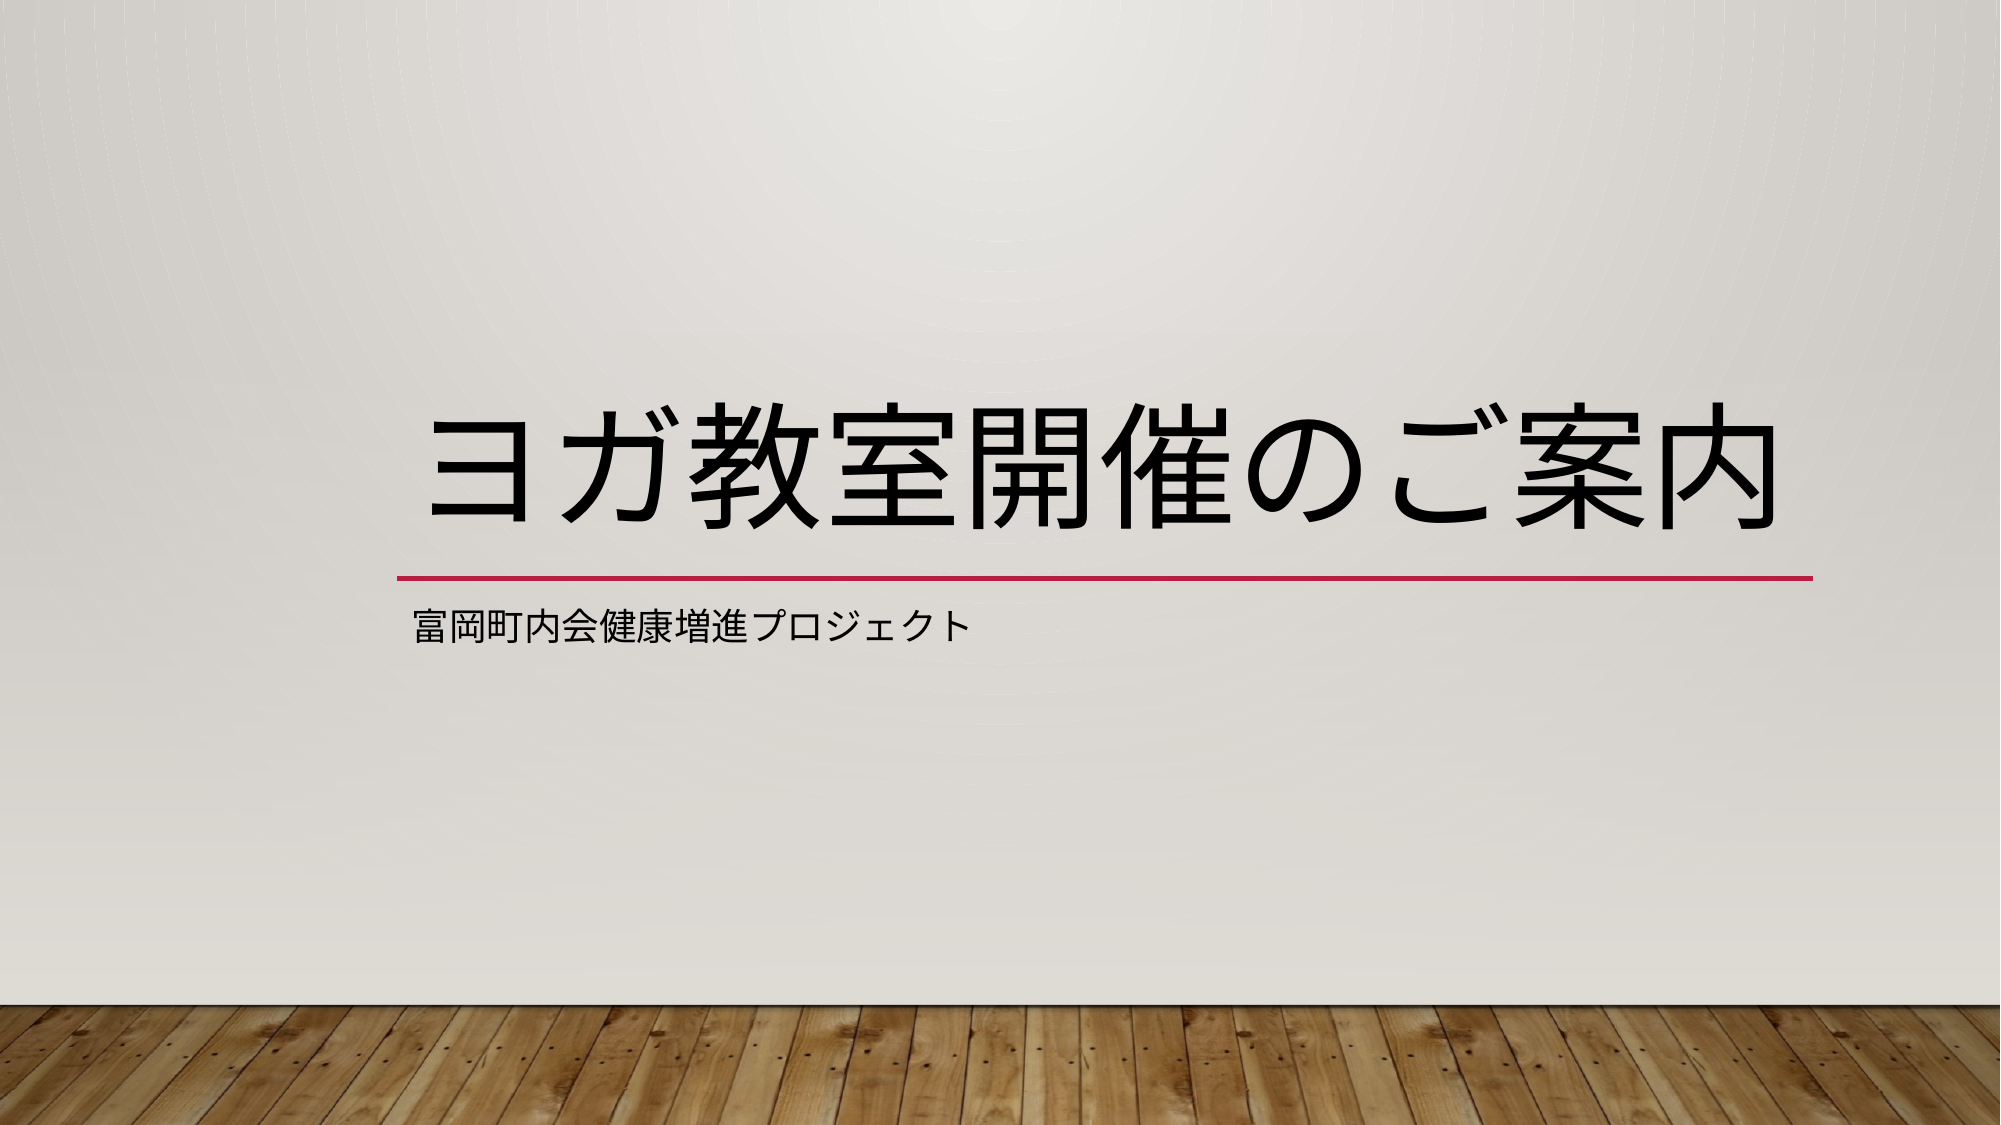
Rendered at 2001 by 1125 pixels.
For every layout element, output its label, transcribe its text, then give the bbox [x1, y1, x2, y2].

subtitle 富岡町内会健康増進プロジェクト [396, 579, 1814, 740]
picture [0, 1005, 2000, 1125]
title ヨガ教室開催のご案内 [396, 131, 1814, 549]
